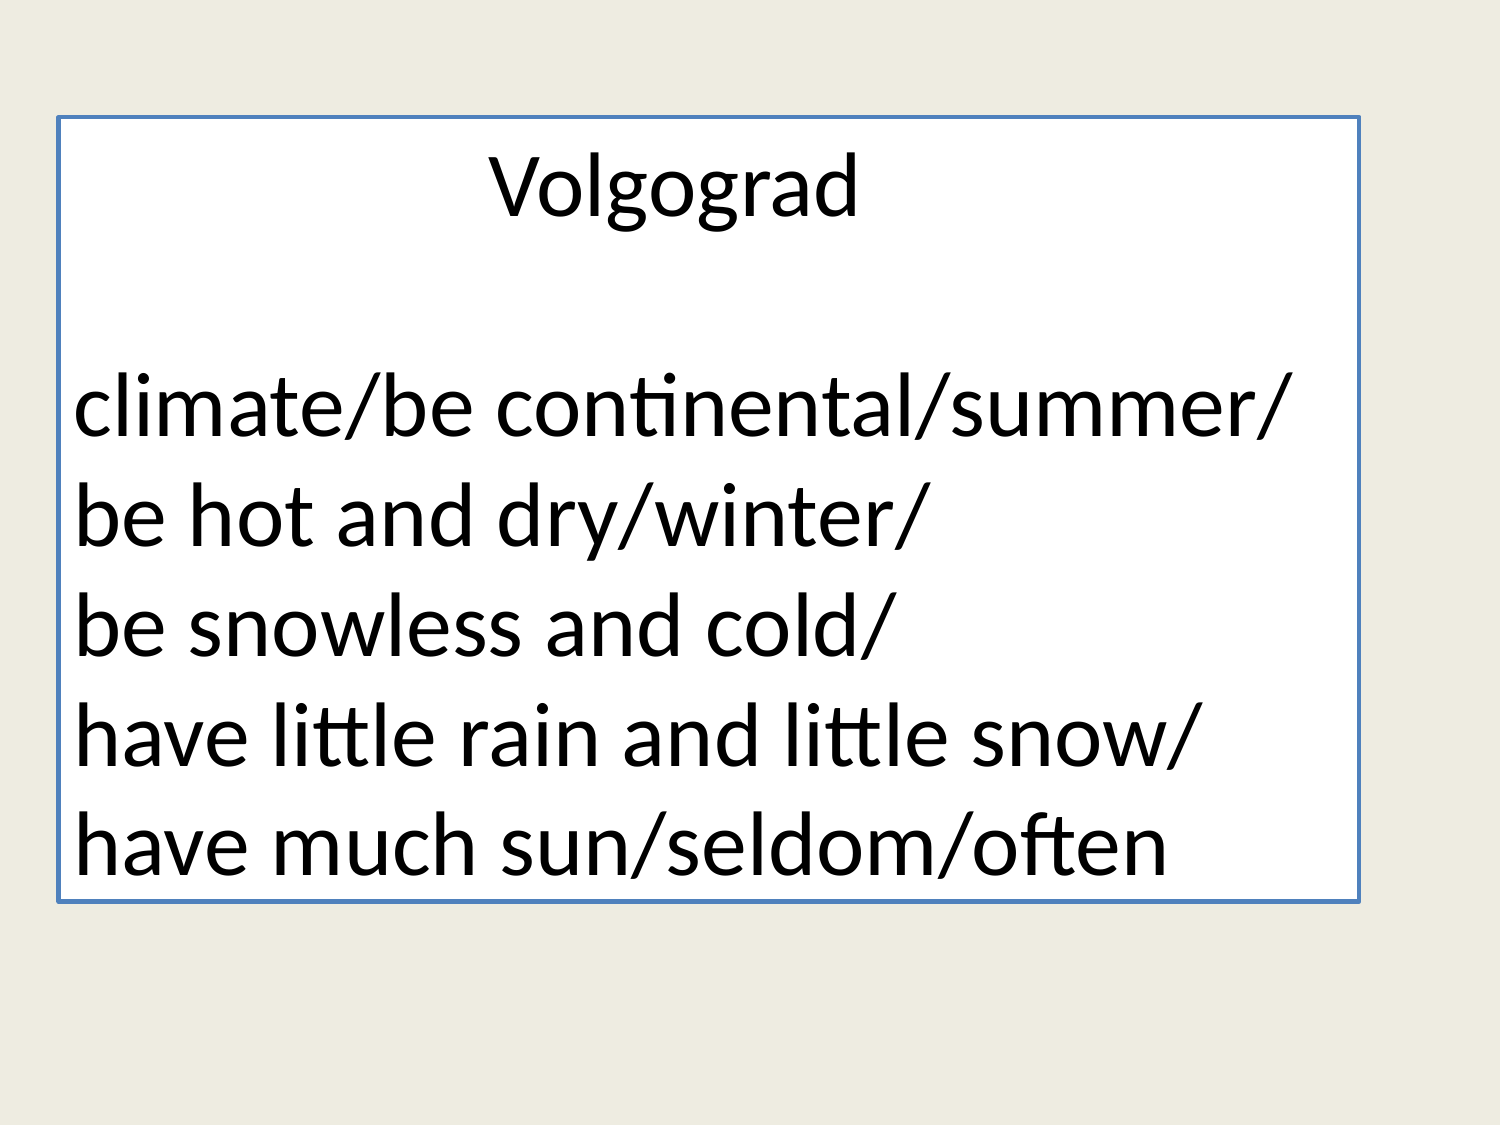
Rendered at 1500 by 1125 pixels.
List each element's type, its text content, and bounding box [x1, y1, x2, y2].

text_box Volgograd climate/be continental/summer/ be hot and dry/winter/ be snowless and cold/ have little rain and little snow/ have much sun/seldom/often [56, 115, 1361, 904]
